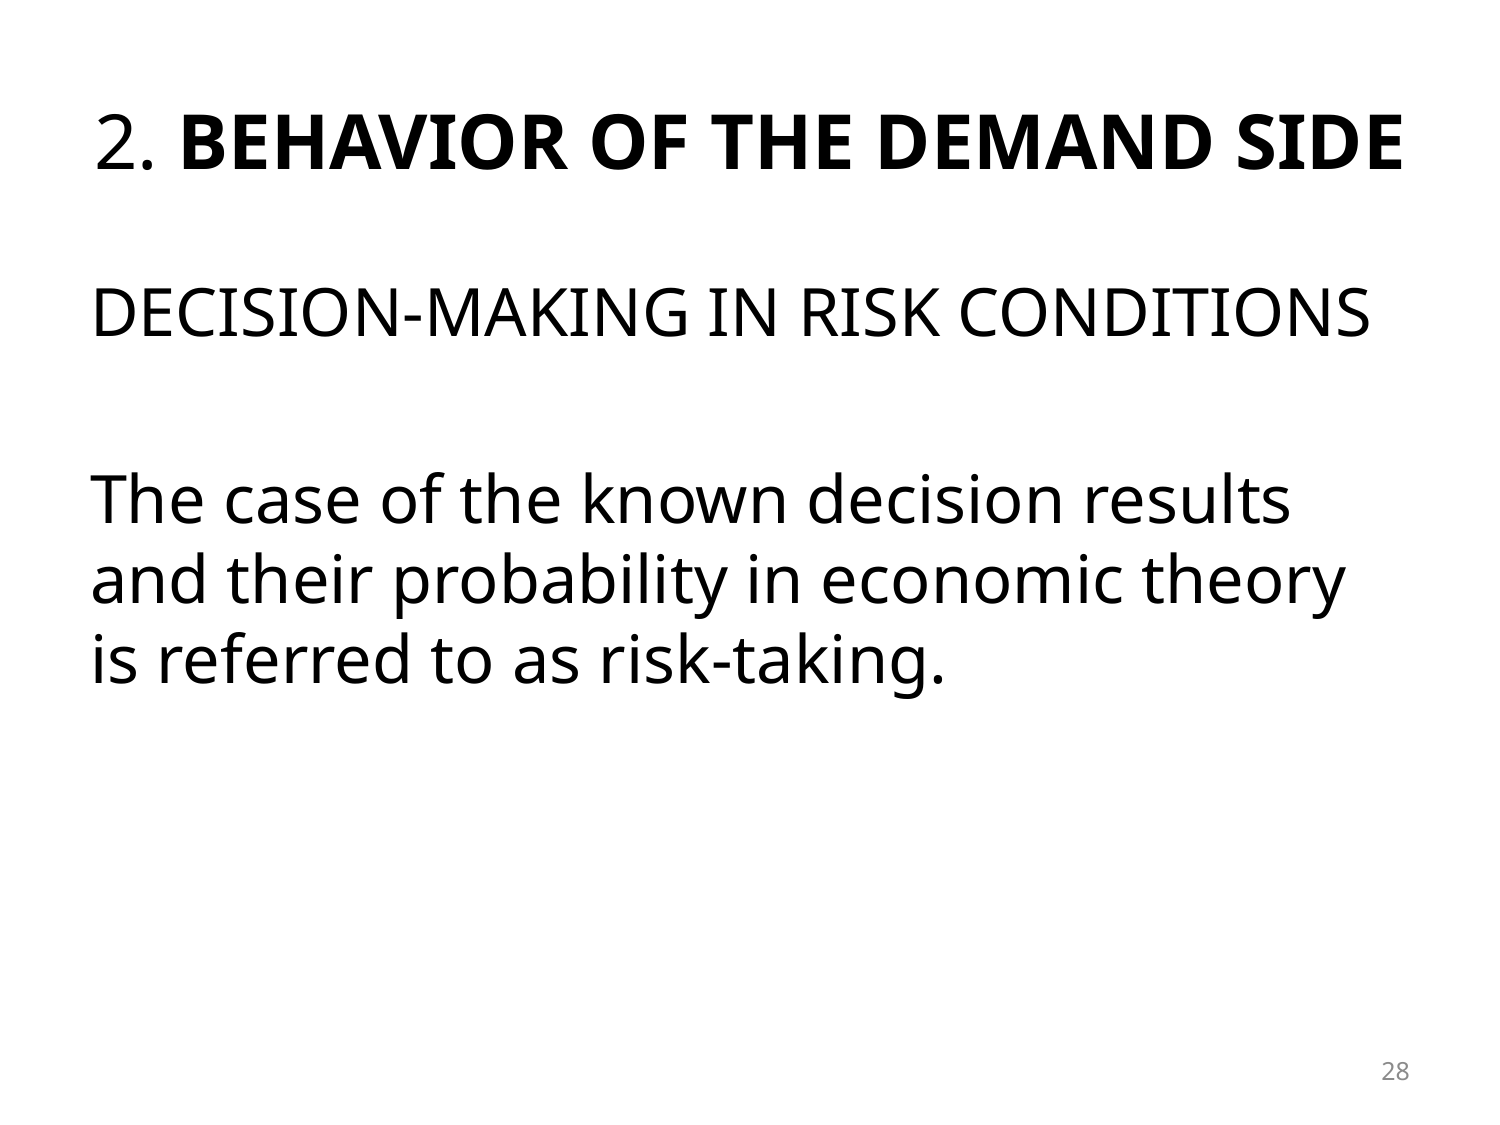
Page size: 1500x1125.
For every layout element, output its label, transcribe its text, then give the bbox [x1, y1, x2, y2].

slide_number 28 [1074, 1042, 1425, 1103]
list DECISION-MAKING IN RISK CONDITIONS The case of the known decision results and their probability in economic theory is referred to as risk-taking. [75, 262, 1425, 1005]
title 2. behavior of the demand side [75, 45, 1425, 233]
